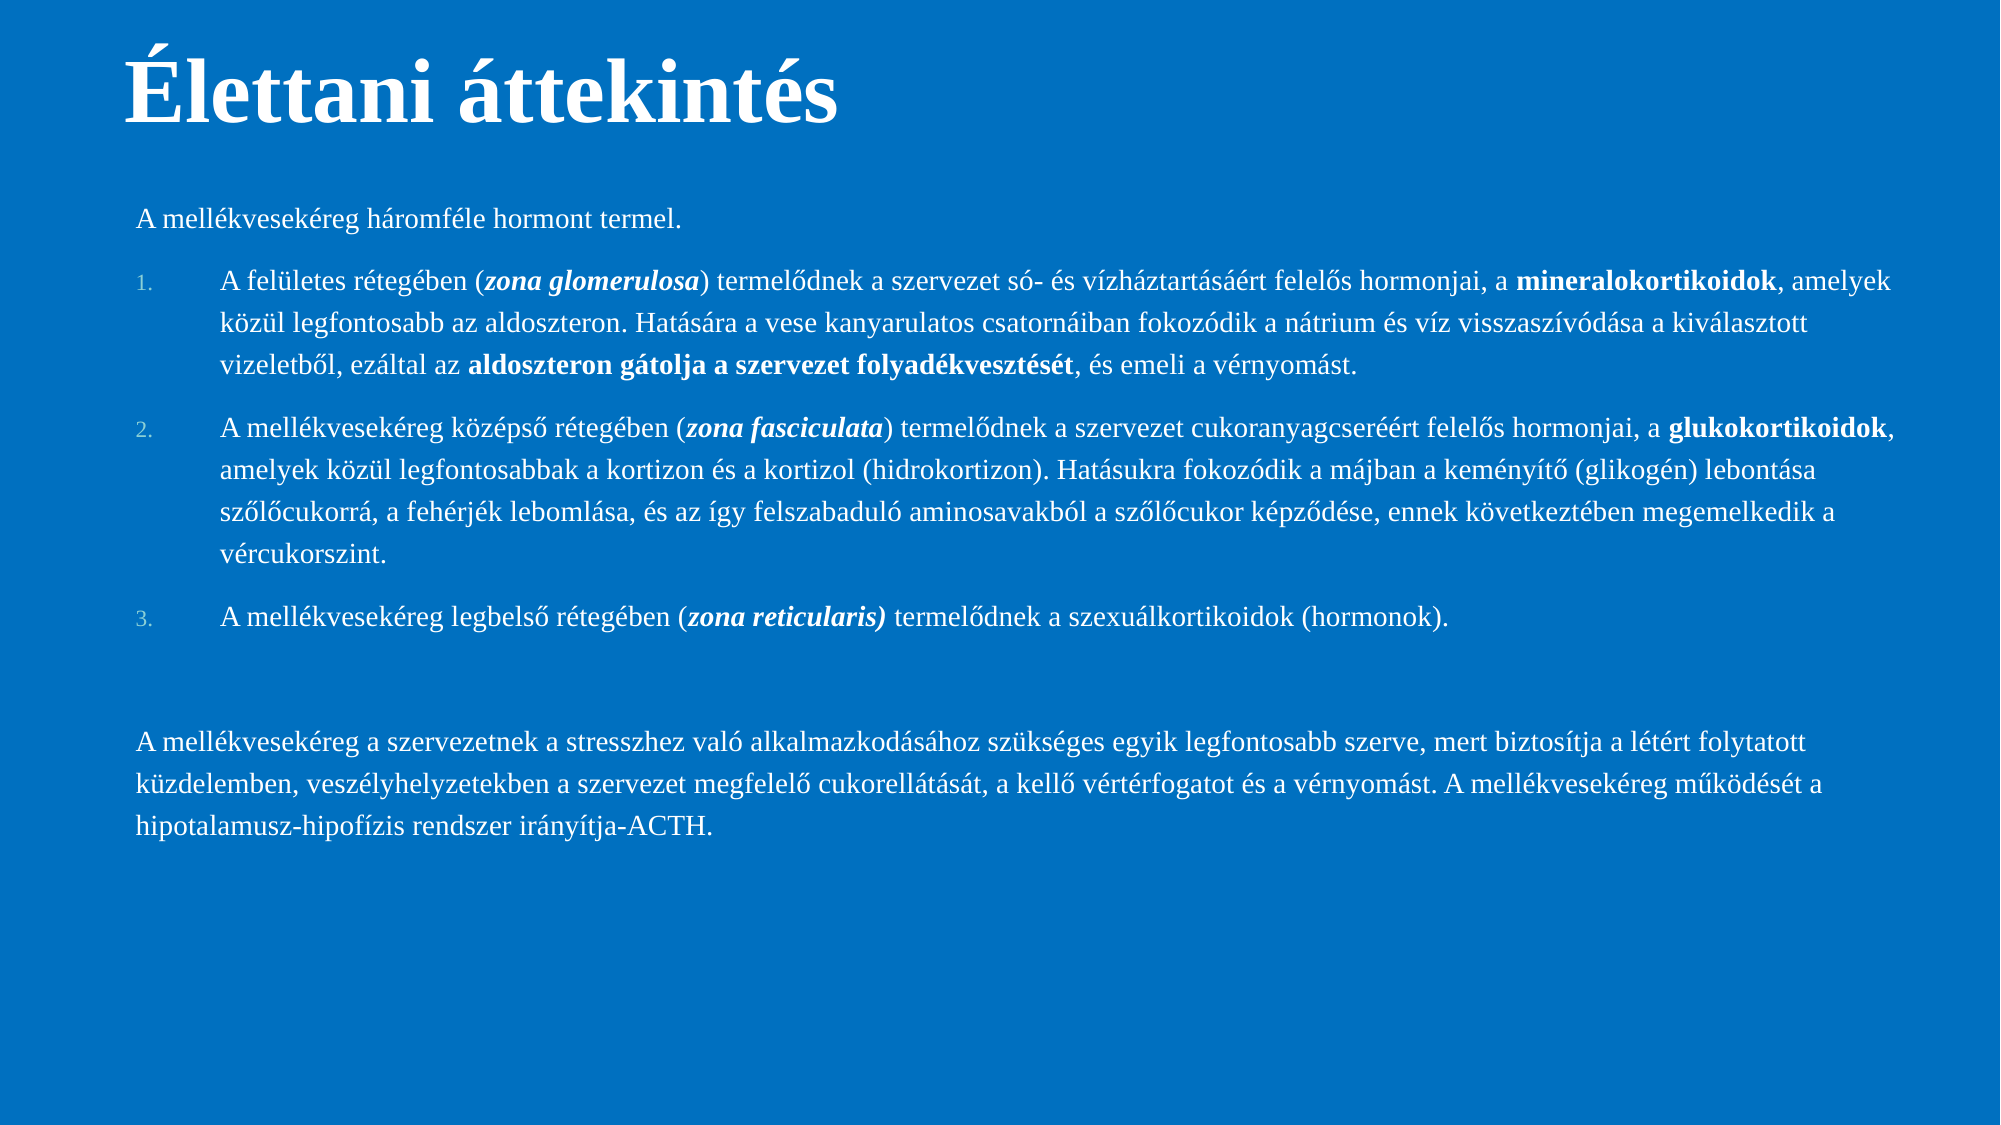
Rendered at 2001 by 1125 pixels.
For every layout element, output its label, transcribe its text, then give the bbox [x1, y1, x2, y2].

title Élettani áttekintés [109, 23, 1460, 185]
list A mellékvesekéreg háromféle hormont termel. A felületes rétegében (zona glomerulosa) termelődnek a szervezet só- és vízháztartásáért felelős hormonjai, a mineralokortikoidok, amelyek közül legfontosabb az aldoszteron. Hatására a vese kanyarulatos csatornáiban fokozódik a nátrium és víz visszaszívódása a kiválasztott vizeletből, ezáltal az aldoszteron gátolja a szervezet folyadékvesztését, és emeli a vérnyomást. A mellékvesekéreg középső rétegében (zona fasciculata) termelődnek a szervezet cukoranyagcseréért felelős hormonjai, a glukokortikoidok, amelyek közül legfontosabbak a kortizon és a kortizol (hidrokortizon). Hatásukra fokozódik a májban a keményítő (glikogén) lebontása szőlőcukorrá, a fehérjék lebomlása, és az így felszabaduló aminosavakból a szőlőcukor képződése, ennek következtében megemelkedik a vércukorszint. A mellékvesekéreg legbelső rétegében (zona reticularis) termelődnek a szexuálkortikoidok (hormonok). A mellékvesekéreg a szervezetnek a stresszhez való alkalmazkodásához szükséges egyik legfontosabb szerve, mert biztosítja a létért folytatott küzdelemben, veszélyhelyzetekben a szervezet megfelelő cukorellátását, a kellő vértérfogatot és a vérnyomást. A mellékvesekéreg működését a hipotalamusz-hipofízis rendszer irányítja-ACTH. [120, 184, 1946, 1115]
